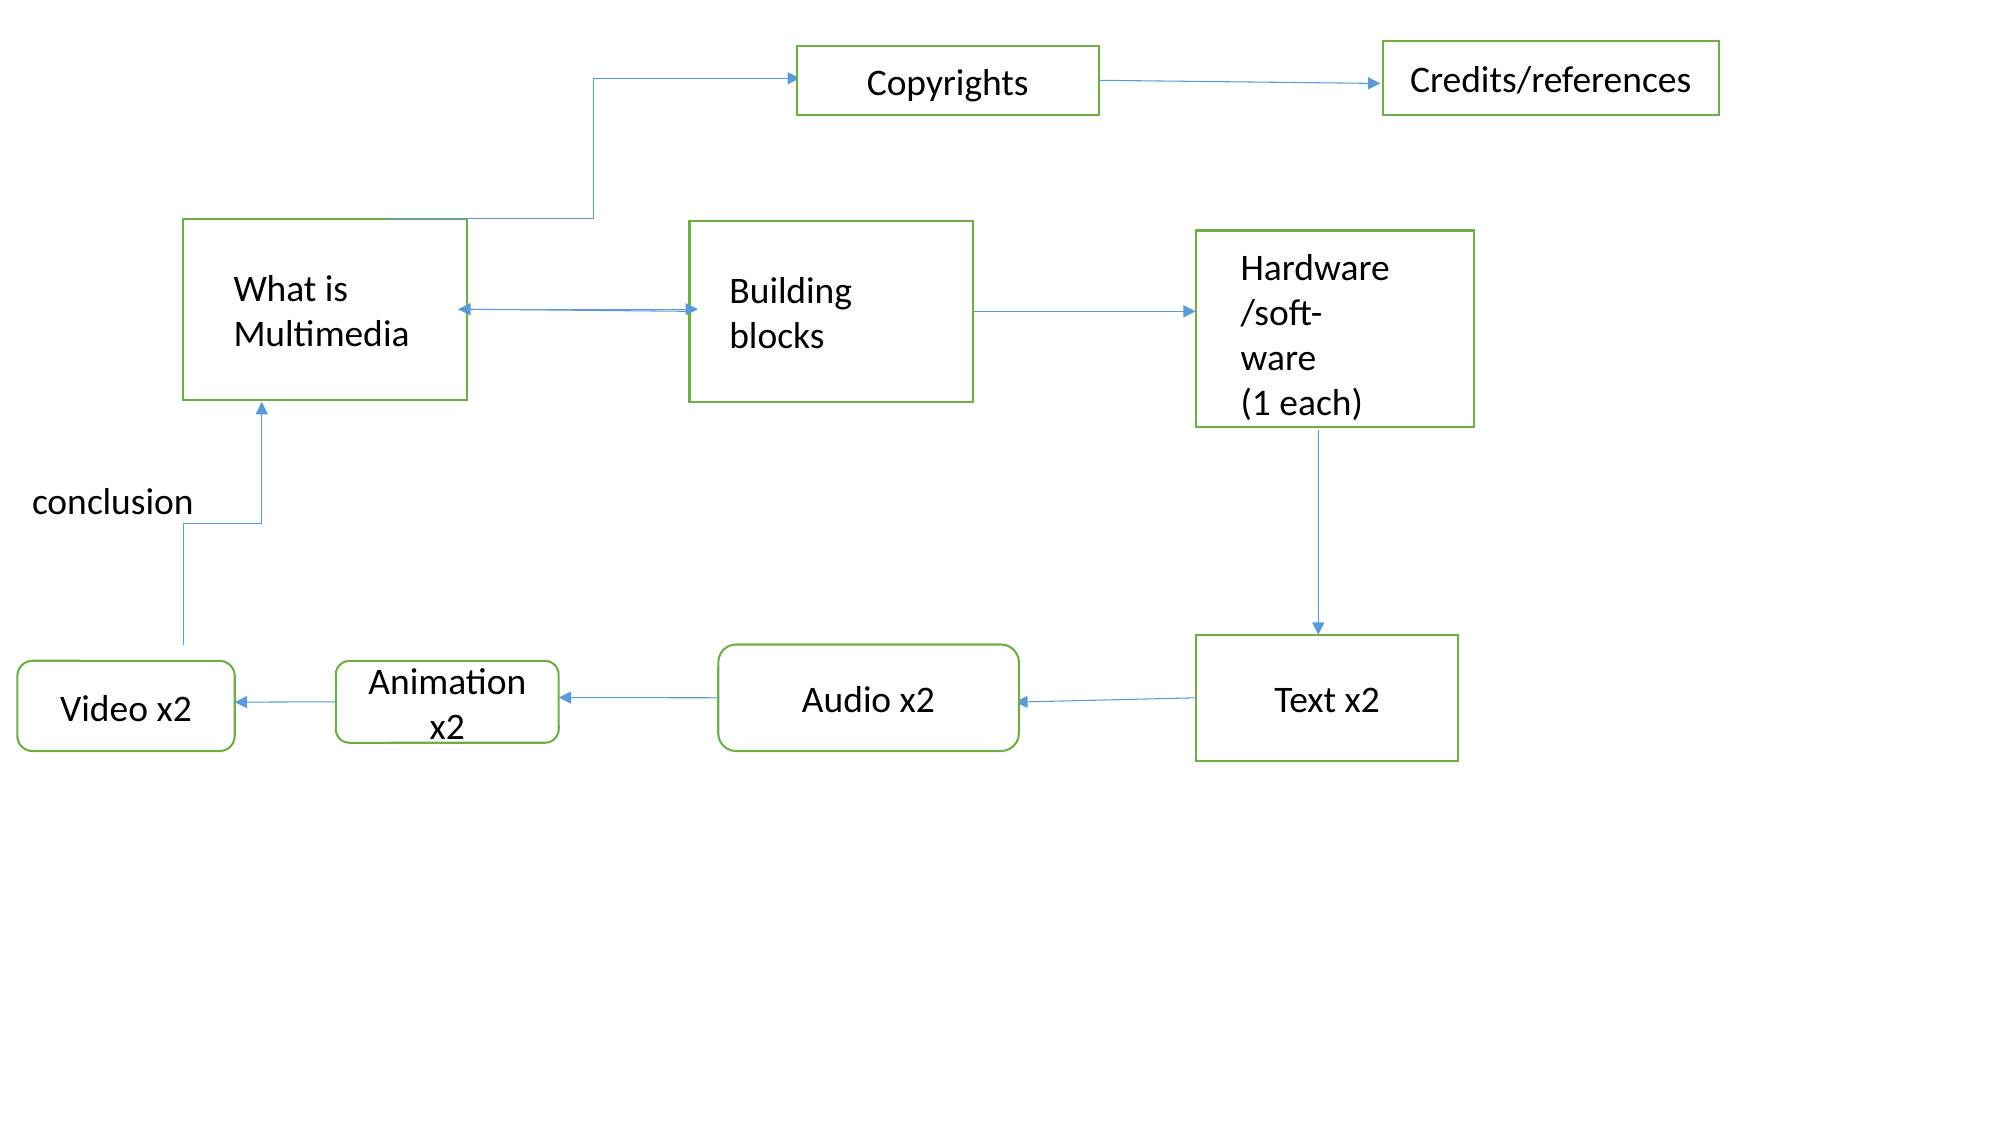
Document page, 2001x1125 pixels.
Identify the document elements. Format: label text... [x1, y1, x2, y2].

text_box [1195, 229, 1475, 428]
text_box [1015, 697, 1196, 703]
text_box conclusion [17, 469, 219, 530]
text_box Text x2 [1195, 634, 1459, 762]
text_box Hardware/soft-ware (1 each) [1225, 235, 1411, 431]
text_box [1098, 80, 1381, 84]
text_box Video x2 [16, 659, 236, 753]
text_box Animation x2 [334, 659, 560, 744]
text_box Audio x2 [717, 643, 1020, 753]
text_box Building blocks [714, 258, 943, 363]
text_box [386, 78, 800, 219]
text_box [182, 218, 468, 401]
text_box Credits/references [1382, 40, 1720, 116]
text_box [688, 220, 974, 403]
text_box What is Multimedia [218, 256, 492, 361]
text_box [101, 483, 344, 563]
text_box Copyrights [796, 45, 1100, 116]
